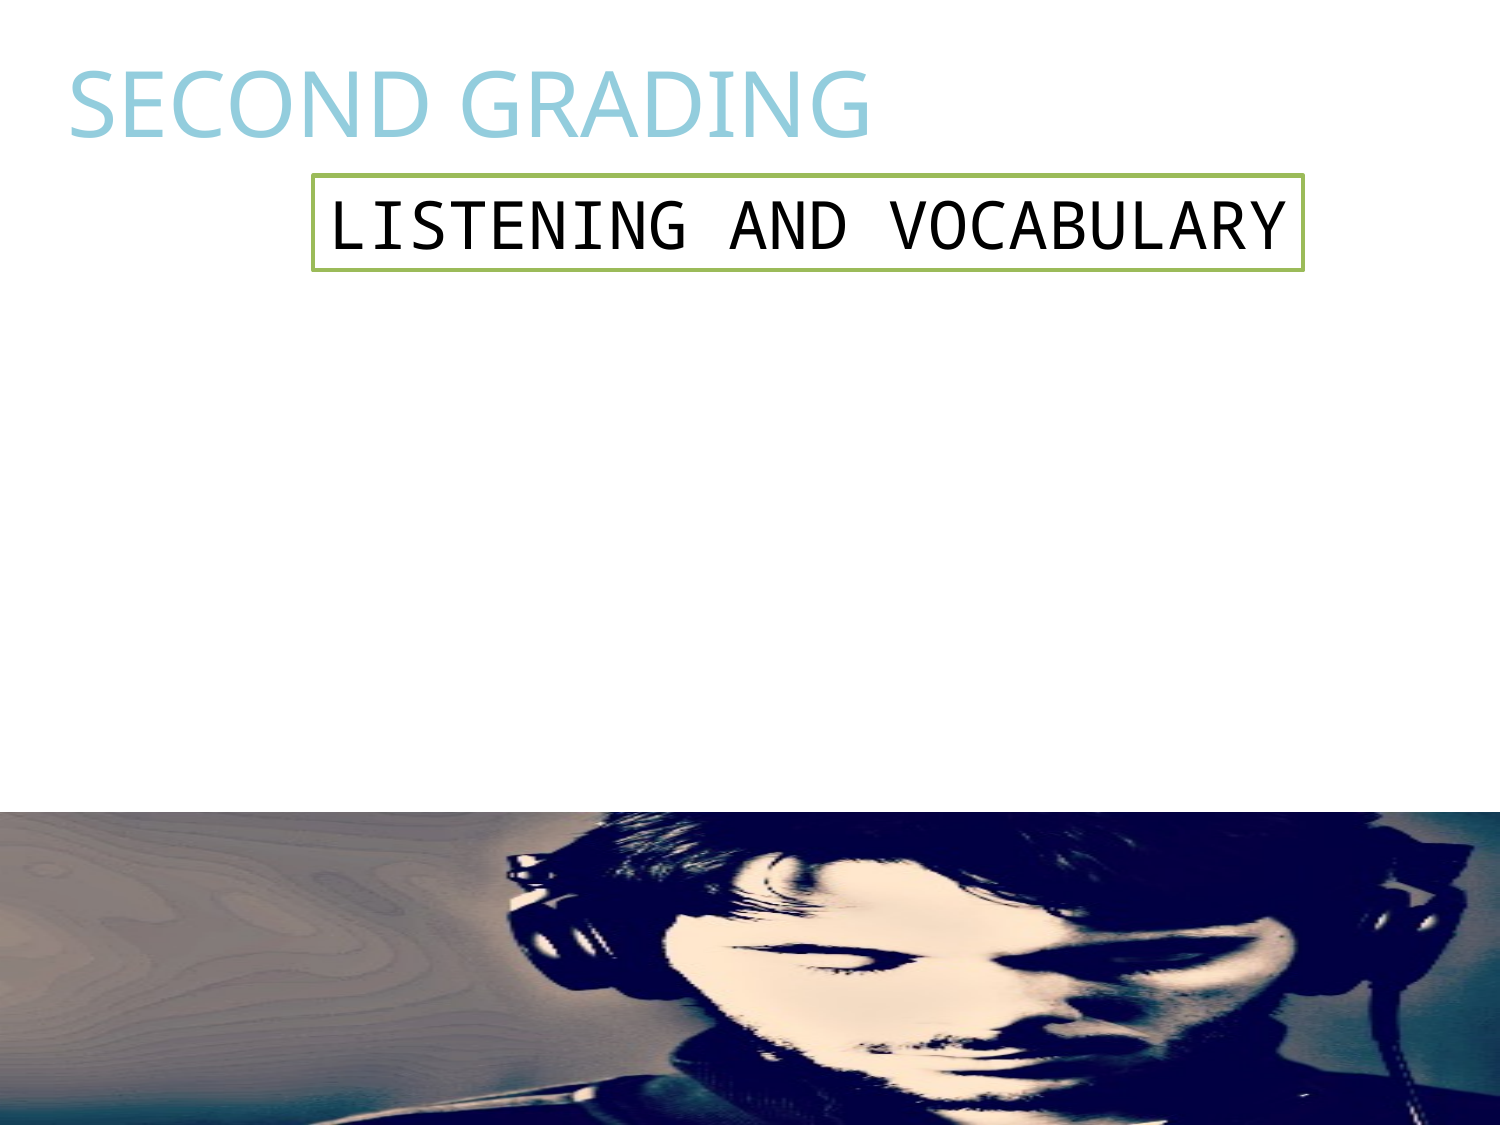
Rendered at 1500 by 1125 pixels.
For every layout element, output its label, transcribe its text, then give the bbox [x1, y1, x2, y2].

text_box SECOND GRADING [52, 38, 890, 163]
picture [0, 812, 1500, 1125]
text_box LISTENING AND VOCABULARY [311, 173, 1305, 272]
